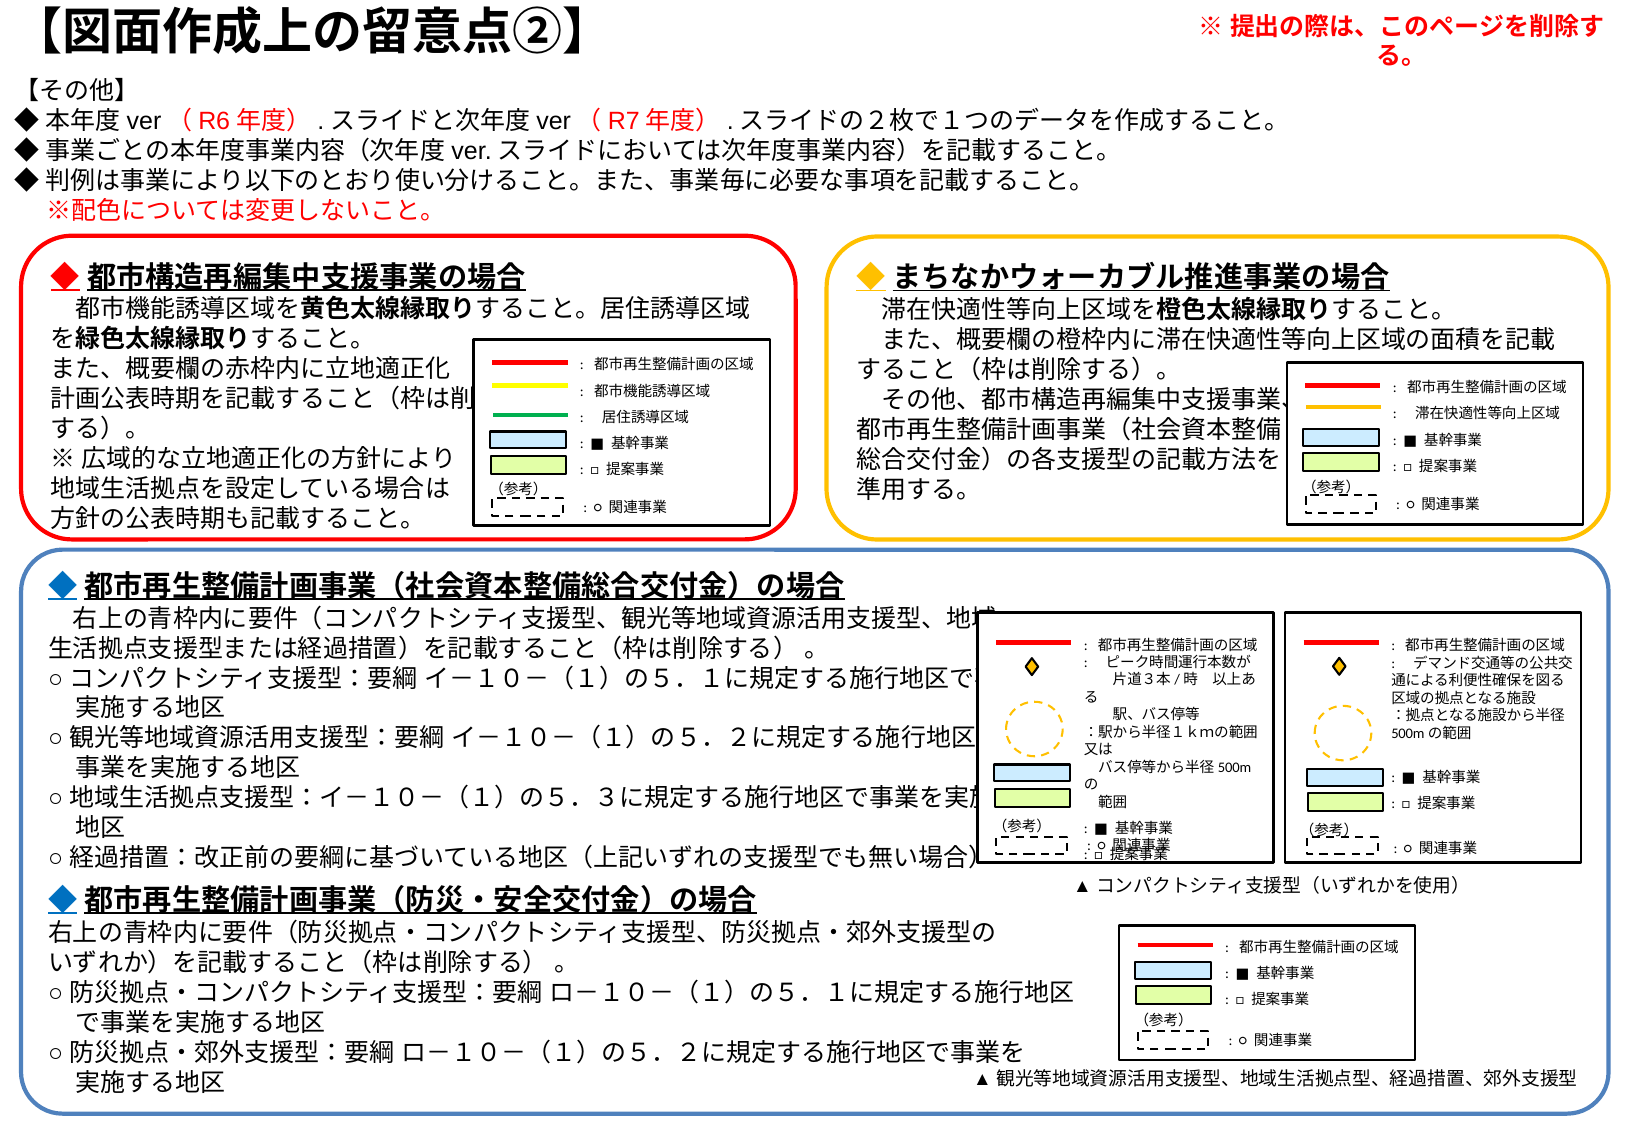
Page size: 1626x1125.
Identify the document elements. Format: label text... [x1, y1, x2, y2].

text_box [977, 612, 1282, 863]
text_box : 都市再生整備計画の区域 : 滞在快適性等向上区域 : ■ 基幹事業 : □ 提案事業 [1378, 362, 1592, 482]
text_box ◆都市再生整備計画事業（社会資本整備総合交付金）の場合 右上の青枠内に要件（コンパクトシティ支援型、観光等地域資源活用支援型、地域 生活拠点支援型または経過措置）を記載すること（枠は削除する） 。 ○コンパクトシティ支援型：要綱 イ－１０－（１）の５．１に規定する施行地区で事業を 実施する地区 ○観光等地域資源活用支援型：要綱 イ－１０－（１）の５．２に規定する施行地区で 事業を実施する地区 ○地域生活拠点支援型：イ－１０－（１）の５．３に規定する施行地区で事業を実施する 地区 ○経過措置：改正前の要綱に基づいている地区（上記いずれの支援型でも無い場合） ◆都市再生整備計画事業（防災・安全交付金）の場合 右上の青枠内に要件（防災拠点・コンパクトシティ支援型、防災拠点・郊外支援型の いずれか）を記載すること（枠は削除する） 。 ○防災拠点・コンパクトシティ支援型：要綱 ロ－１０－（１）の５．１に規定する施行地区 で事業を実施する地区 ○防災拠点・郊外支援型：要綱 ロ－１０－（１）の５．２に規定する施行地区で事業を 実施する地区 [18, 568, 1611, 1116]
text_box ◆都市構造再編集中支援事業の場合 都市機能誘導区域を黄色太線縁取りすること。居住誘導区域を緑色太線縁取りすること。 また、概要欄の赤枠内に立地適正化 計画公表時期を記載すること（枠は削除 する）。 ※広域的な立地適正化の方針により 地域生活拠点を設定している場合は 方針の公表時期も記載すること。 [18, 233, 798, 542]
text_box 【図面作成上の留意点②】 [0, 0, 990, 68]
text_box ◆まちなかウォーカブル推進事業の場合 滞在快適性等向上区域を橙色太線縁取りすること。 また、概要欄の橙枠内に滞在快適性等向上区域の面積を記載すること（枠は削除する）。 その他、都市構造再編集中支援事業、 都市再生整備計画事業（社会資本整備 総合交付金）の各支援型の記載方法を 準用する。 [824, 234, 1611, 542]
text_box [1285, 361, 1585, 527]
text_box [1301, 427, 1381, 448]
text_box （参考） [1287, 461, 1378, 503]
text_box [1304, 503, 1378, 515]
text_box [1301, 451, 1381, 473]
text_box 【その他】 ◆本年度ver（R6年度）.スライドと次年度ver（R7年度）.スライドの２枚で１つのデータを作成すること。 ◆事業ごとの本年度事業内容（次年度ver.スライドにおいては次年度事業内容）を記載すること。 ◆判例は事業により以下のとおり使い分けること。また、事業毎に必要な事項を記載すること。 ※配色については変更しないこと。 [0, 67, 1604, 1000]
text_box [1284, 612, 1591, 865]
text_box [473, 338, 780, 526]
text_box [1118, 921, 1425, 1061]
text_box ※提出の際は、このページを削除する。 [1178, 2, 1625, 78]
text_box : ○ 関連事業 [1381, 478, 1555, 520]
text_box ▲コンパクトシティ支援型（いずれかを使用） [1058, 872, 1485, 904]
text_box ▲観光等地域資源活用支援型、地域生活拠点型、経過措置、郊外支援型 [958, 1059, 1593, 1097]
